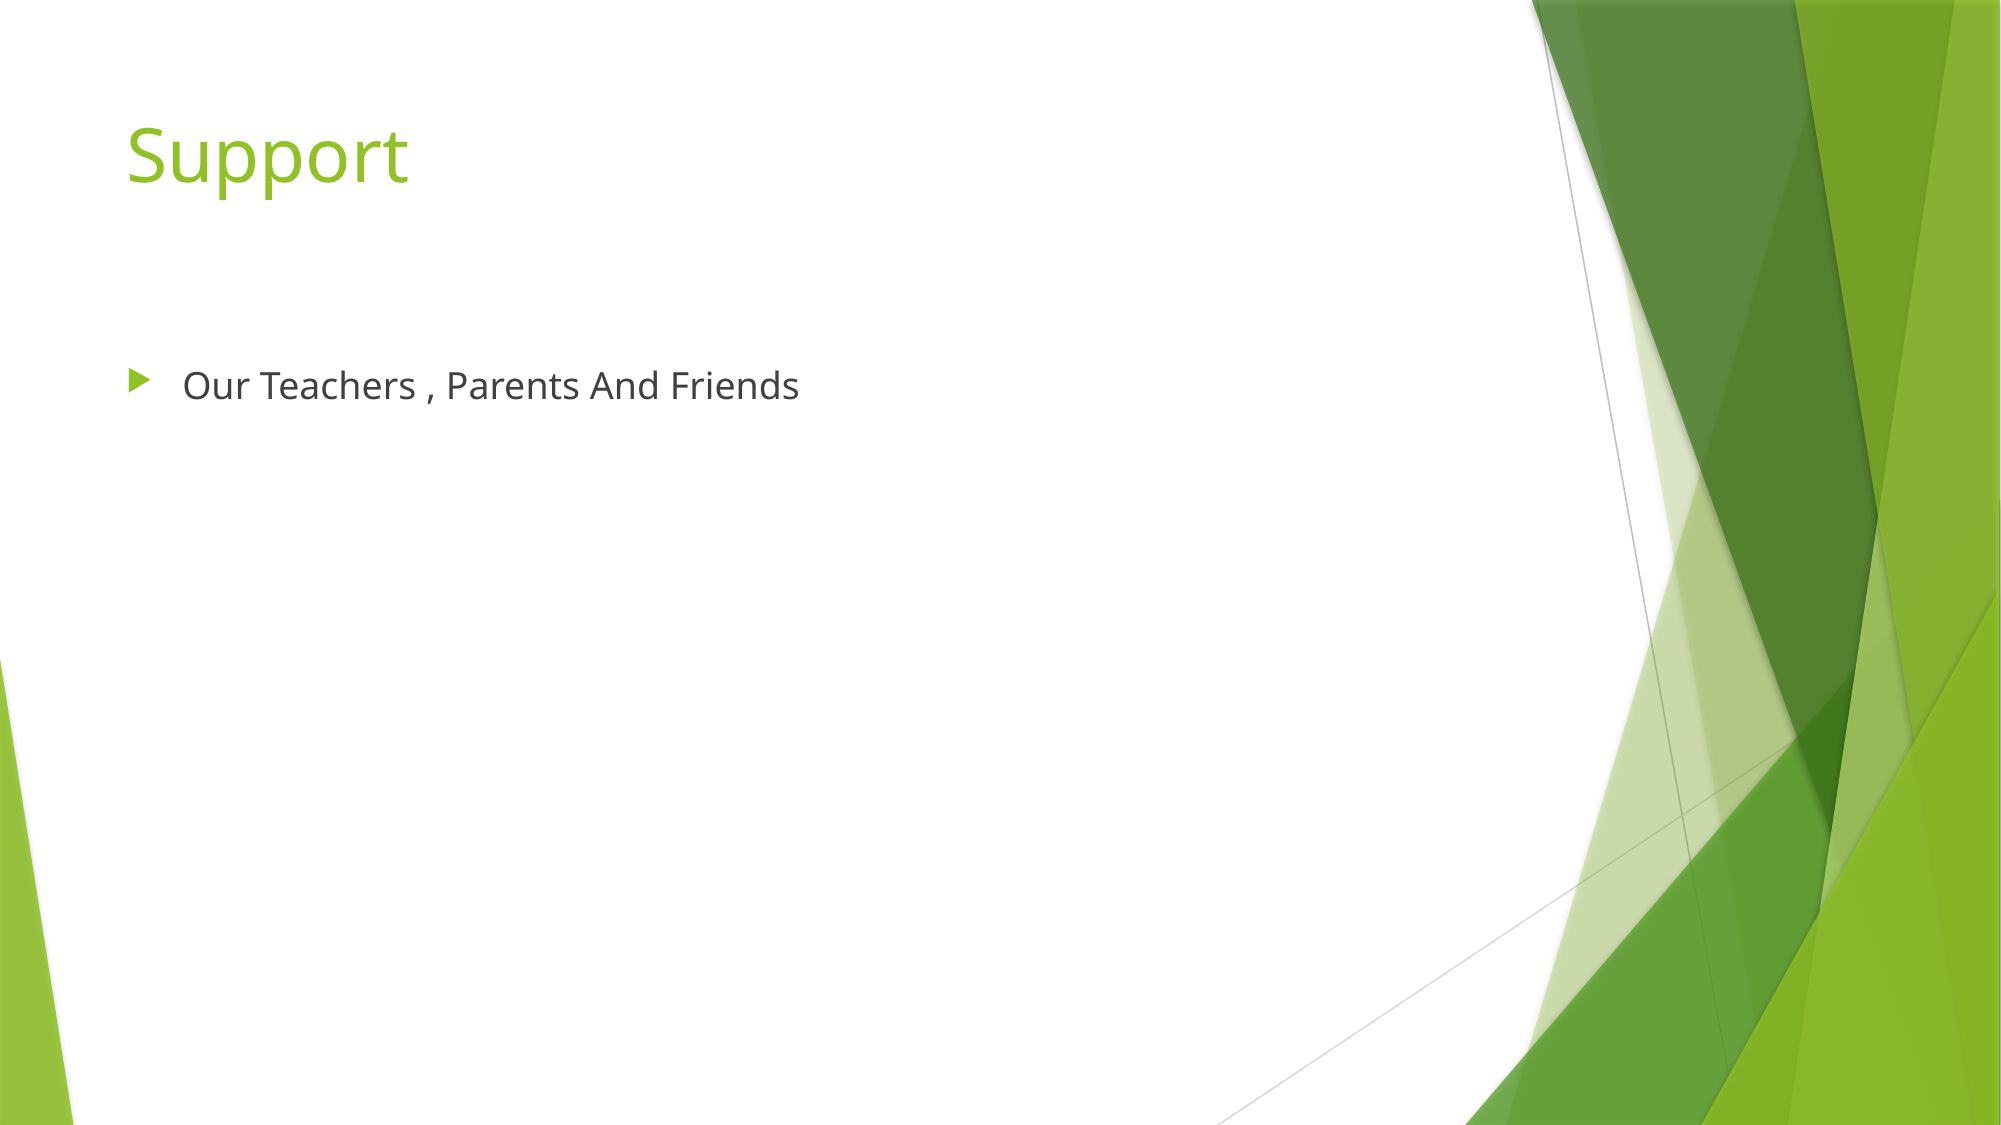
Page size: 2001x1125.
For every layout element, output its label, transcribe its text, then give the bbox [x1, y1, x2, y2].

title Support [111, 99, 1522, 317]
list Our Teachers , Parents And Friends [111, 354, 1522, 992]
